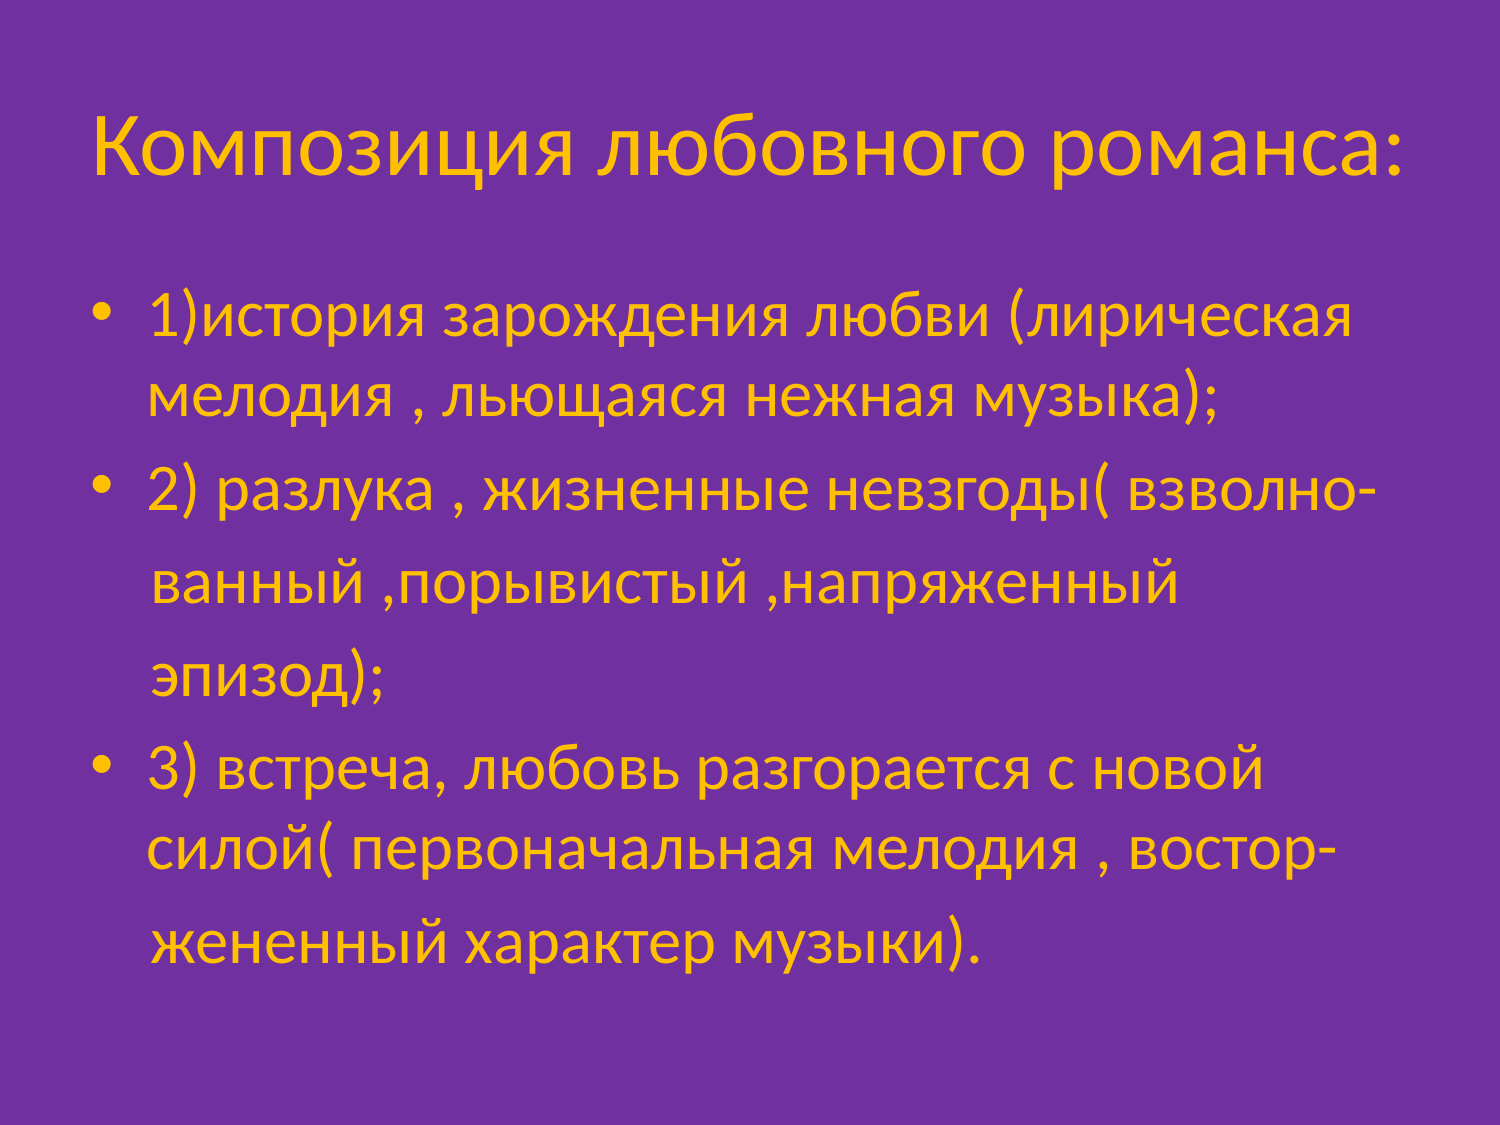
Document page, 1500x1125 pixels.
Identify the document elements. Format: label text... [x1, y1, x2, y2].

list 1)история зарождения любви (лирическая мелодия , льющаяся нежная музыка); 2) разлука , жизненные невзгоды( взволно- ванный ,порывистый ,напряженный эпизод); 3) встреча, любовь разгорается с новой силой( первоначальная мелодия , востор- жененный характер музыки). [75, 262, 1425, 1005]
title Композиция любовного романса: [75, 45, 1425, 233]
